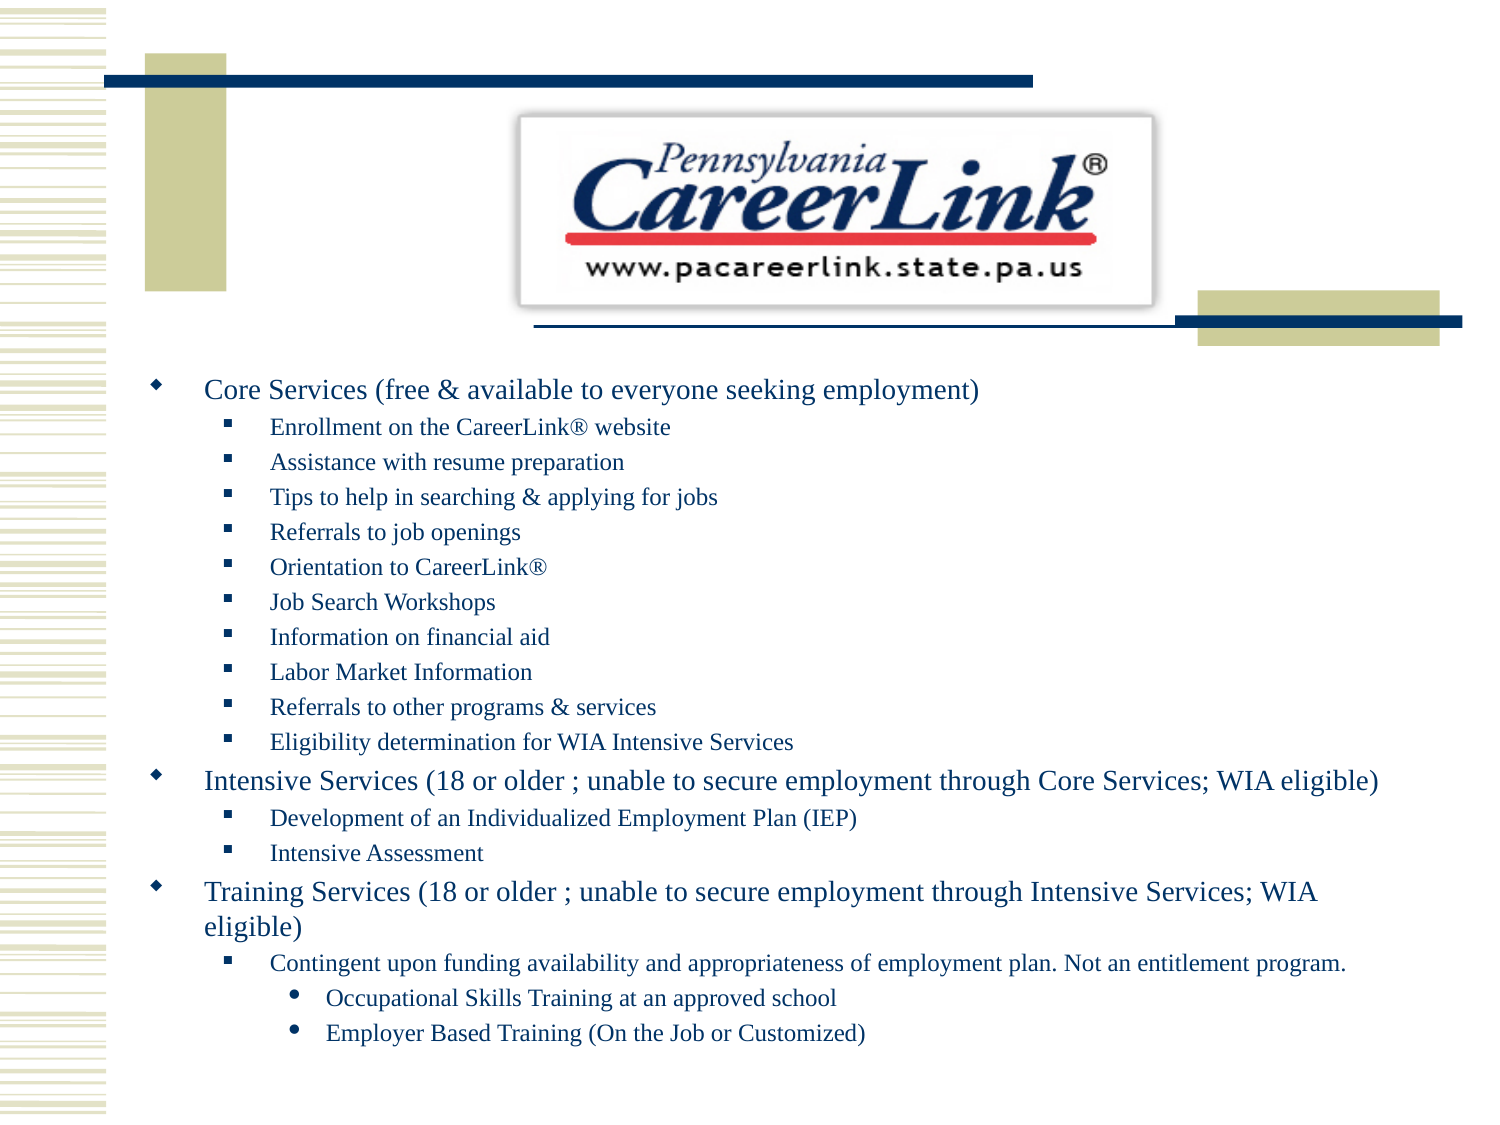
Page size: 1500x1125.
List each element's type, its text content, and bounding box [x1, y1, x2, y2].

list Core Services (free & available to everyone seeking employment) Enrollment on the CareerLink® website Assistance with resume preparation Tips to help in searching & applying for jobs Referrals to job openings Orientation to CareerLink® Job Search Workshops Information on financial aid Labor Market Information Referrals to other programs & services Eligibility determination for WIA Intensive Services Intensive Services (18 or older ; unable to secure employment through Core Services; WIA eligible) Development of an Individualized Employment Plan (IEP) Intensive Assessment Training Services (18 or older ; unable to secure employment through Intensive Services; WIA eligible) Contingent upon funding availability and appropriateness of employment plan. Not an entitlement program. Occupational Skills Training at an approved school Employer Based Training (On the Job or Customized) [132, 363, 1439, 1076]
picture [499, 99, 1176, 326]
